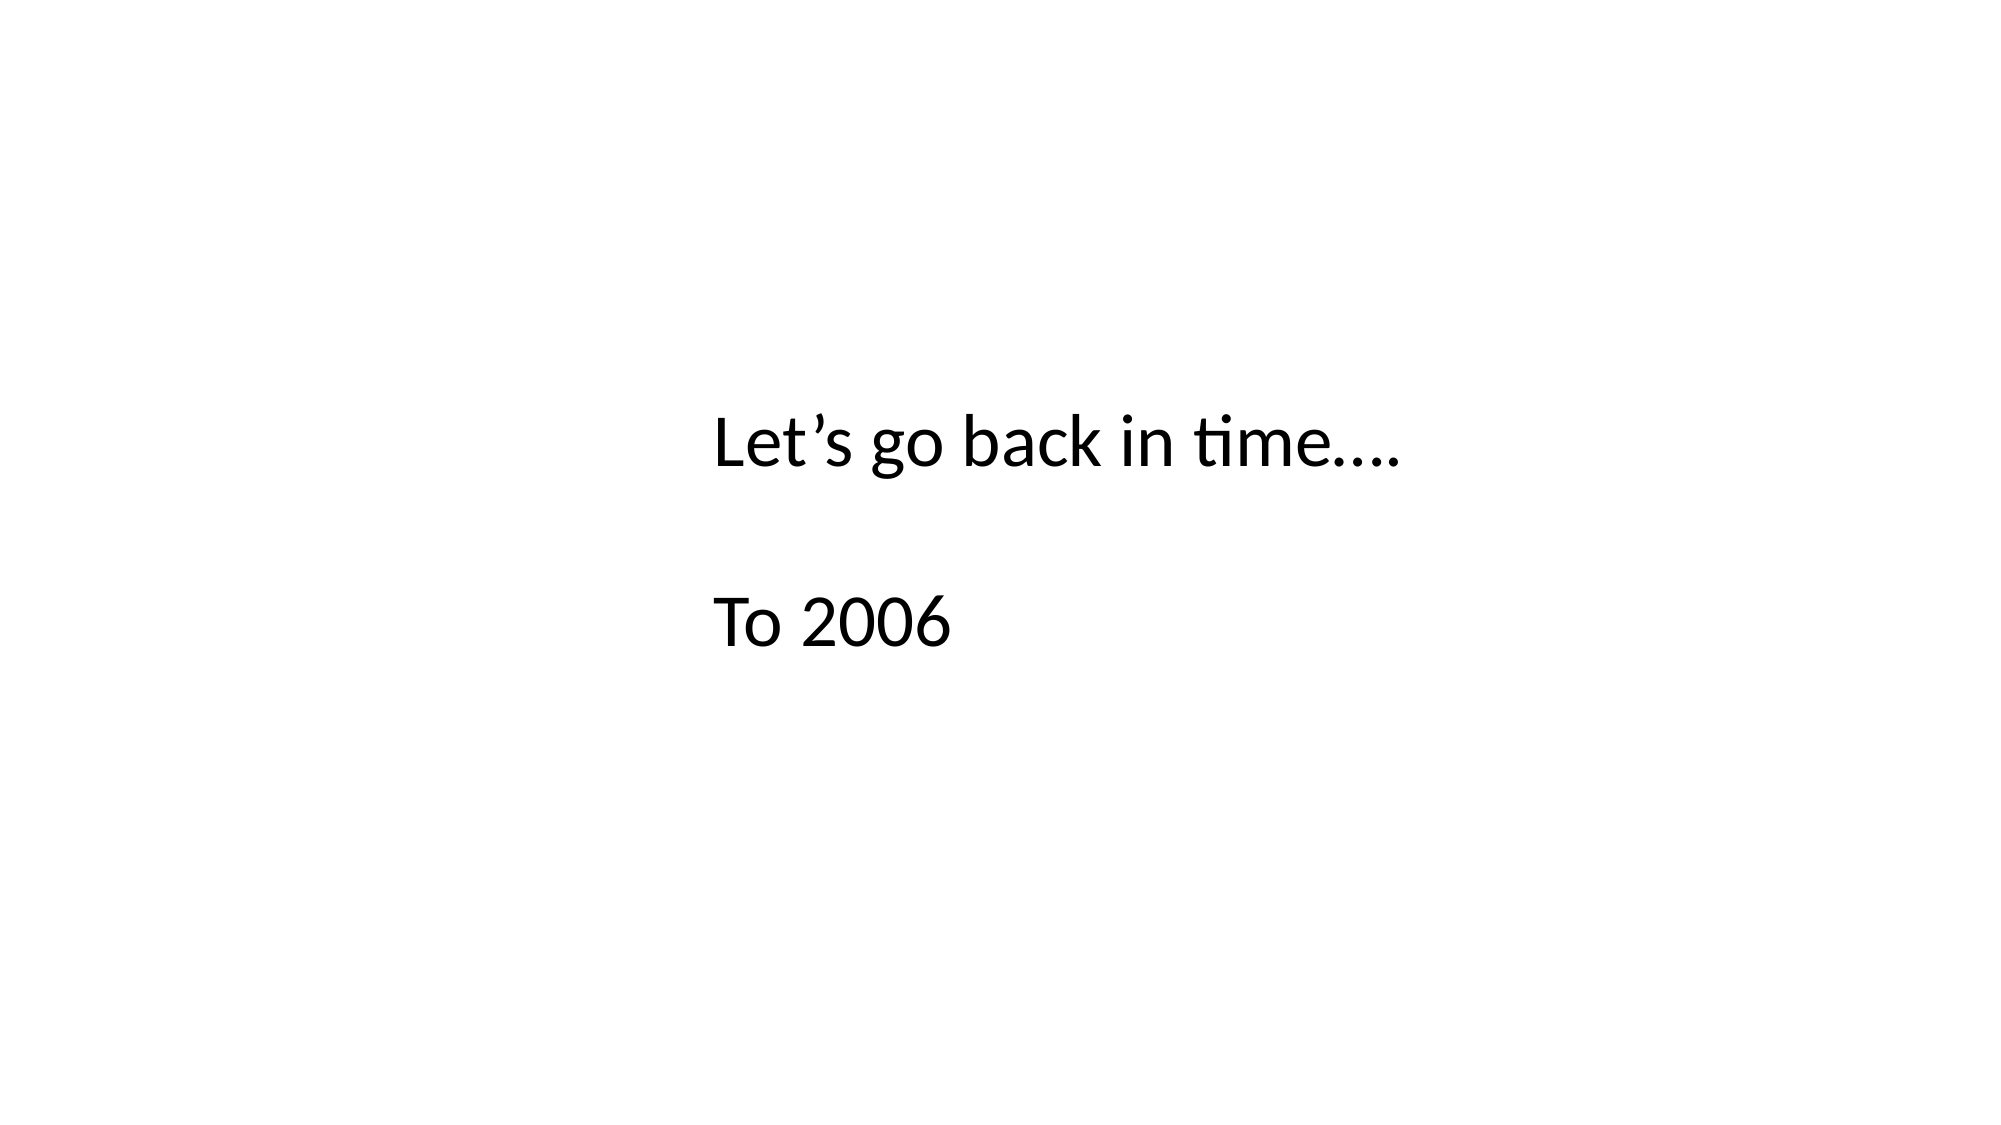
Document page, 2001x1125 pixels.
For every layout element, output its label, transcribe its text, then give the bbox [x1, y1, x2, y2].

text_box Let’s go back in time…. To 2006 [699, 383, 1530, 669]
